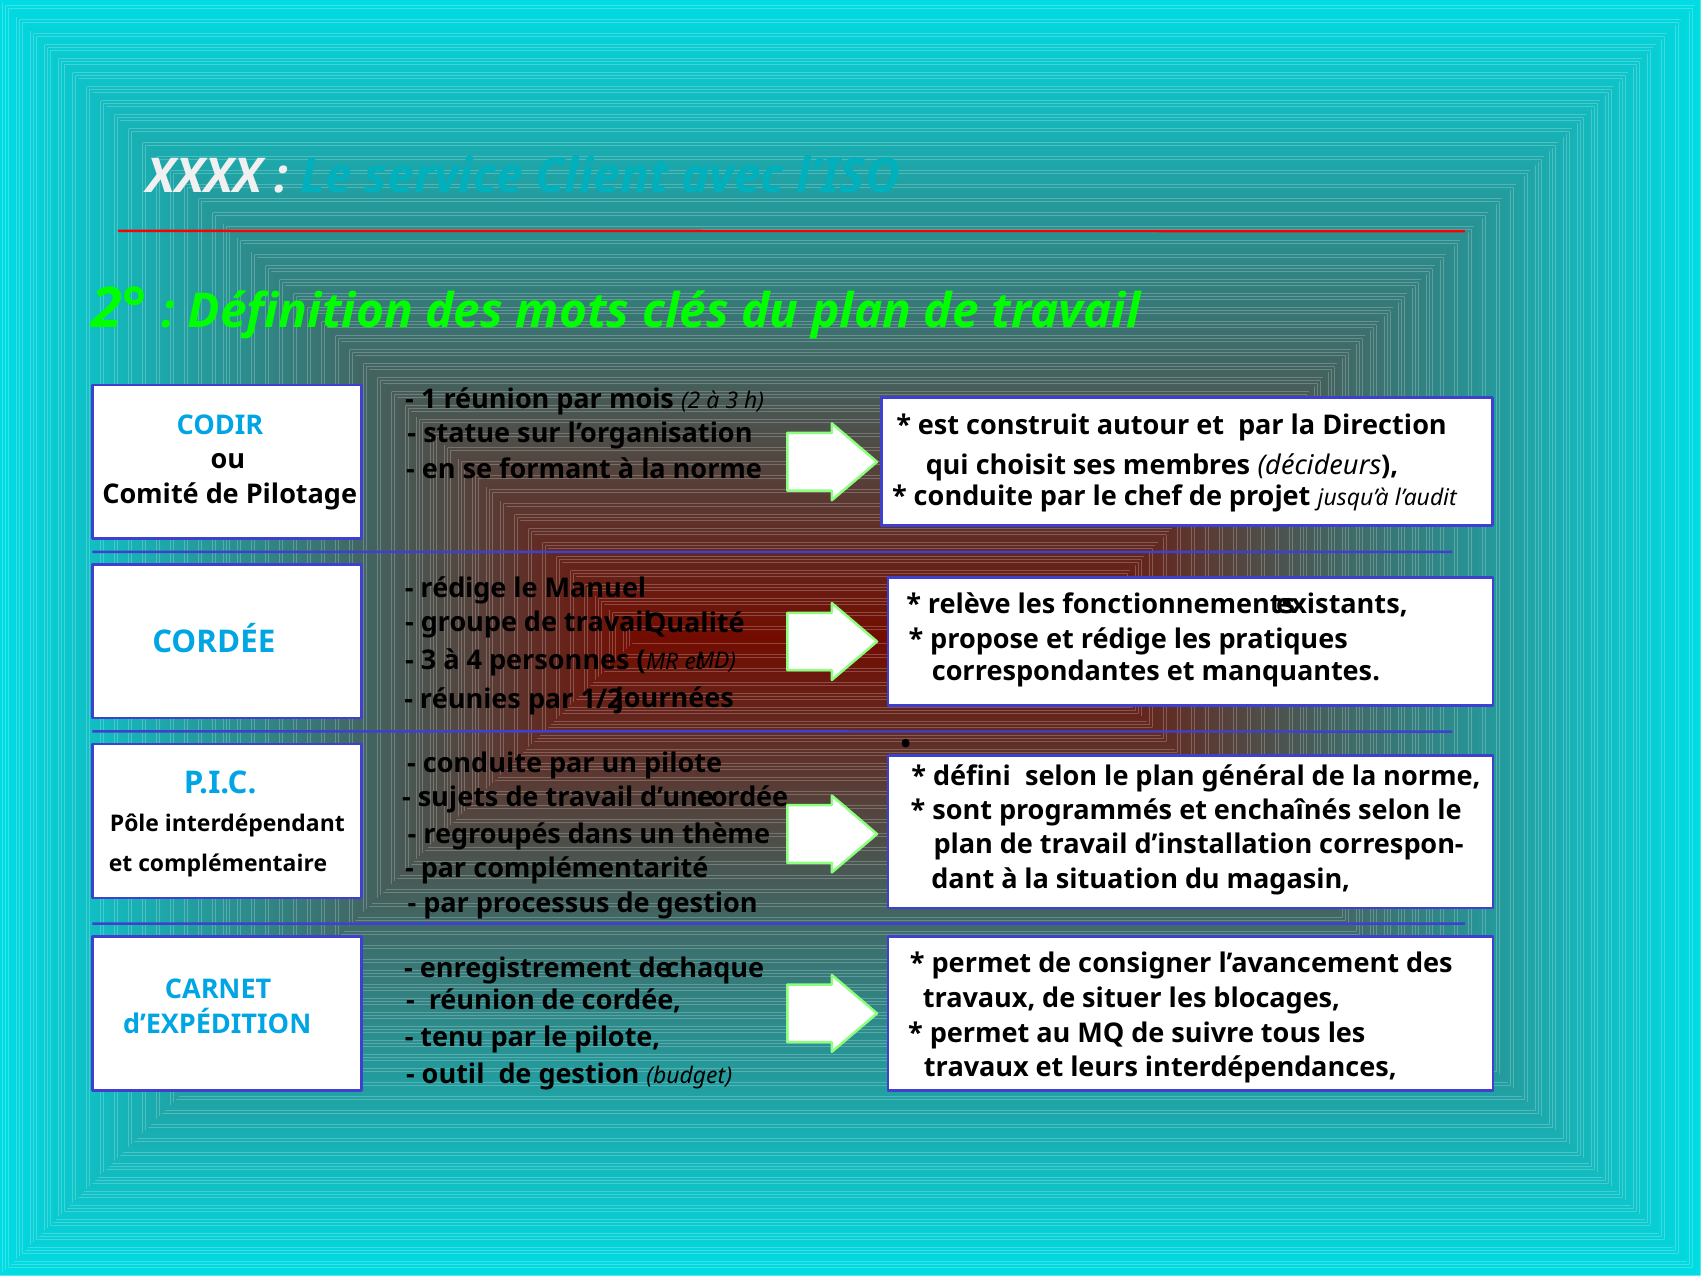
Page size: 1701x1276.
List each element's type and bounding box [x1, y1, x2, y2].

text_box [66, 145, 1517, 1100]
